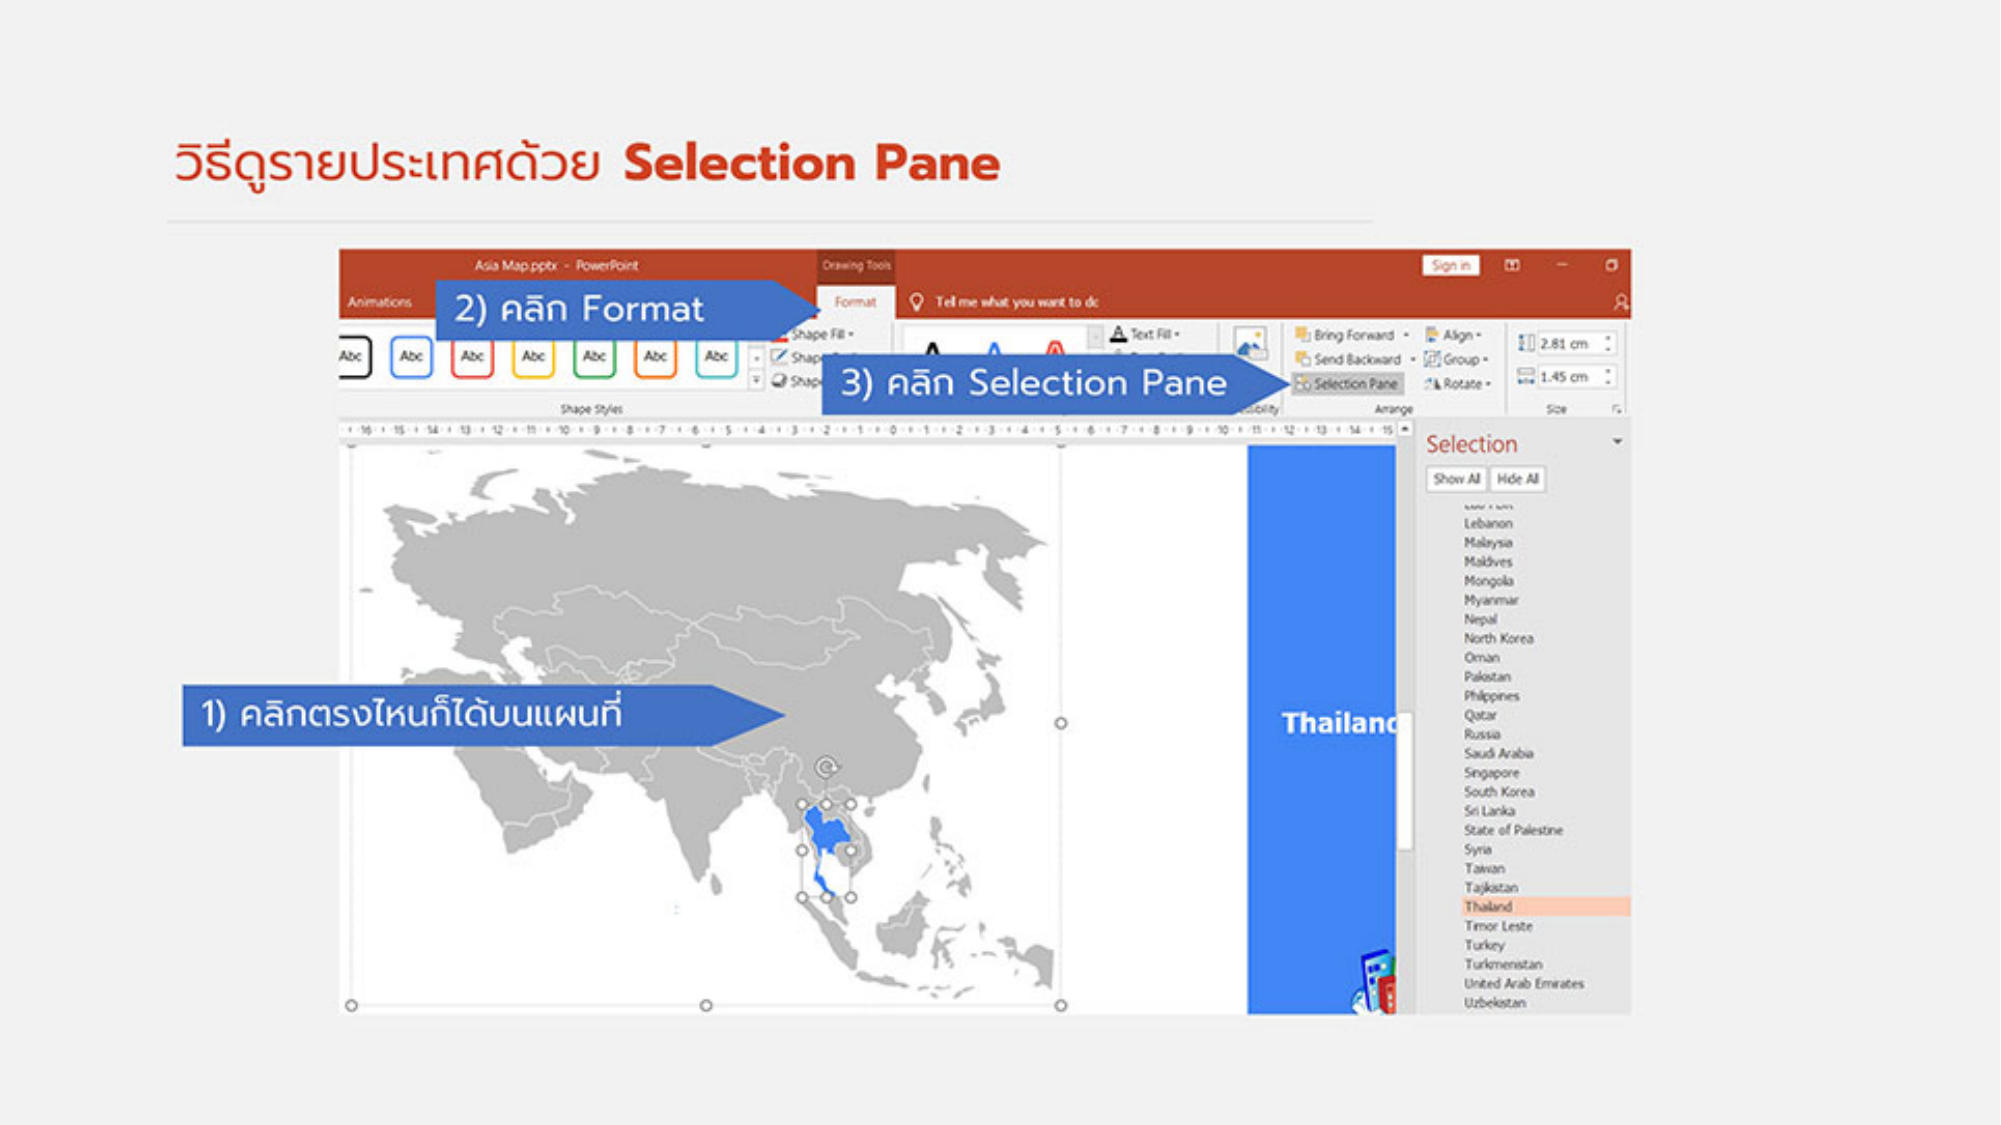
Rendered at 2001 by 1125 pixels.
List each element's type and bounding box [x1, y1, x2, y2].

picture [101, 88, 1967, 1065]
